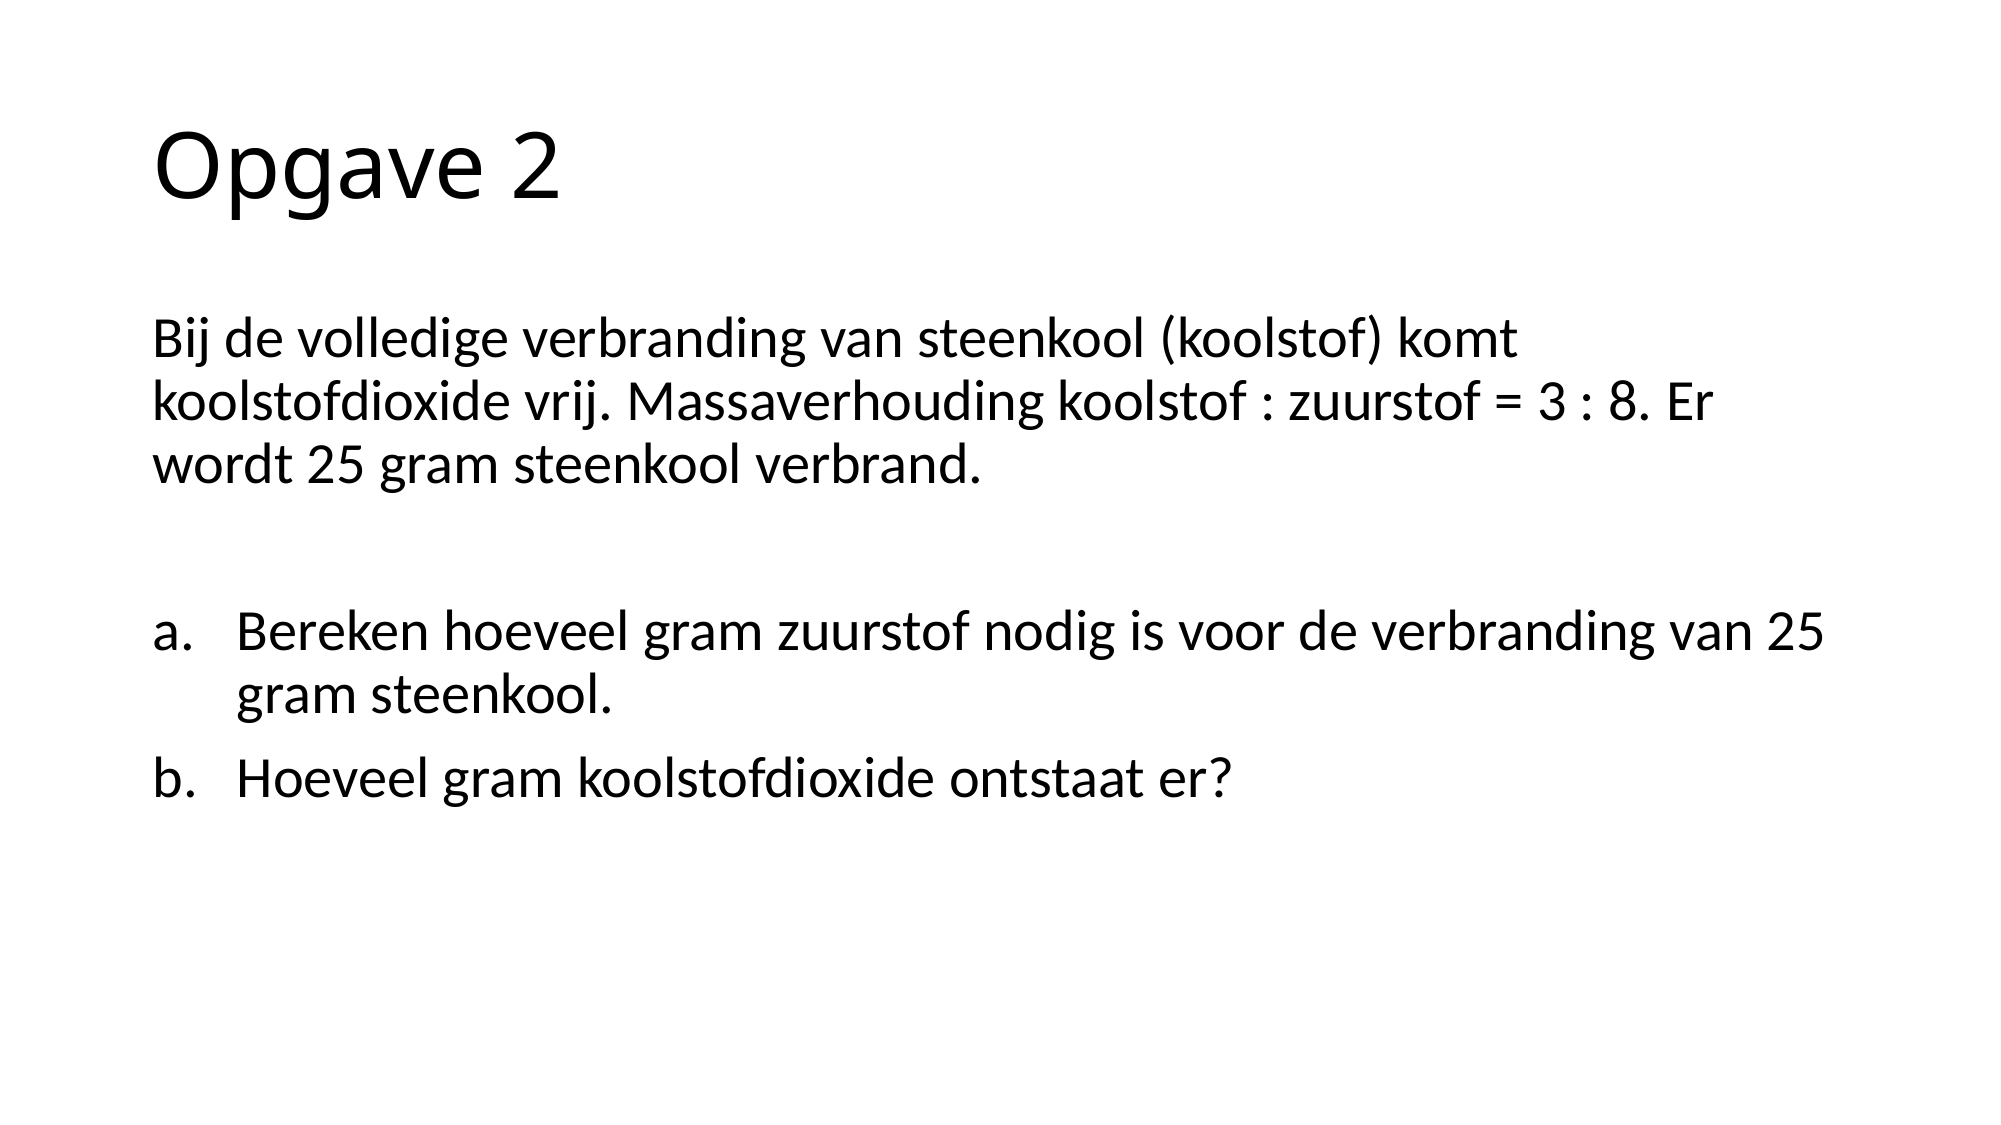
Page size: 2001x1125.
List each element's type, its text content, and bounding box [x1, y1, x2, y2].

title Opgave 2 [137, 59, 1863, 278]
list Bij de volledige verbranding van steenkool (koolstof) komt koolstofdioxide vrij. Massaverhouding koolstof : zuurstof = 3 : 8. Er wordt 25 gram steenkool verbrand. Bereken hoeveel gram zuurstof nodig is voor de verbranding van 25 gram steenkool. Hoeveel gram koolstofdioxide ontstaat er? [137, 299, 1863, 1014]
